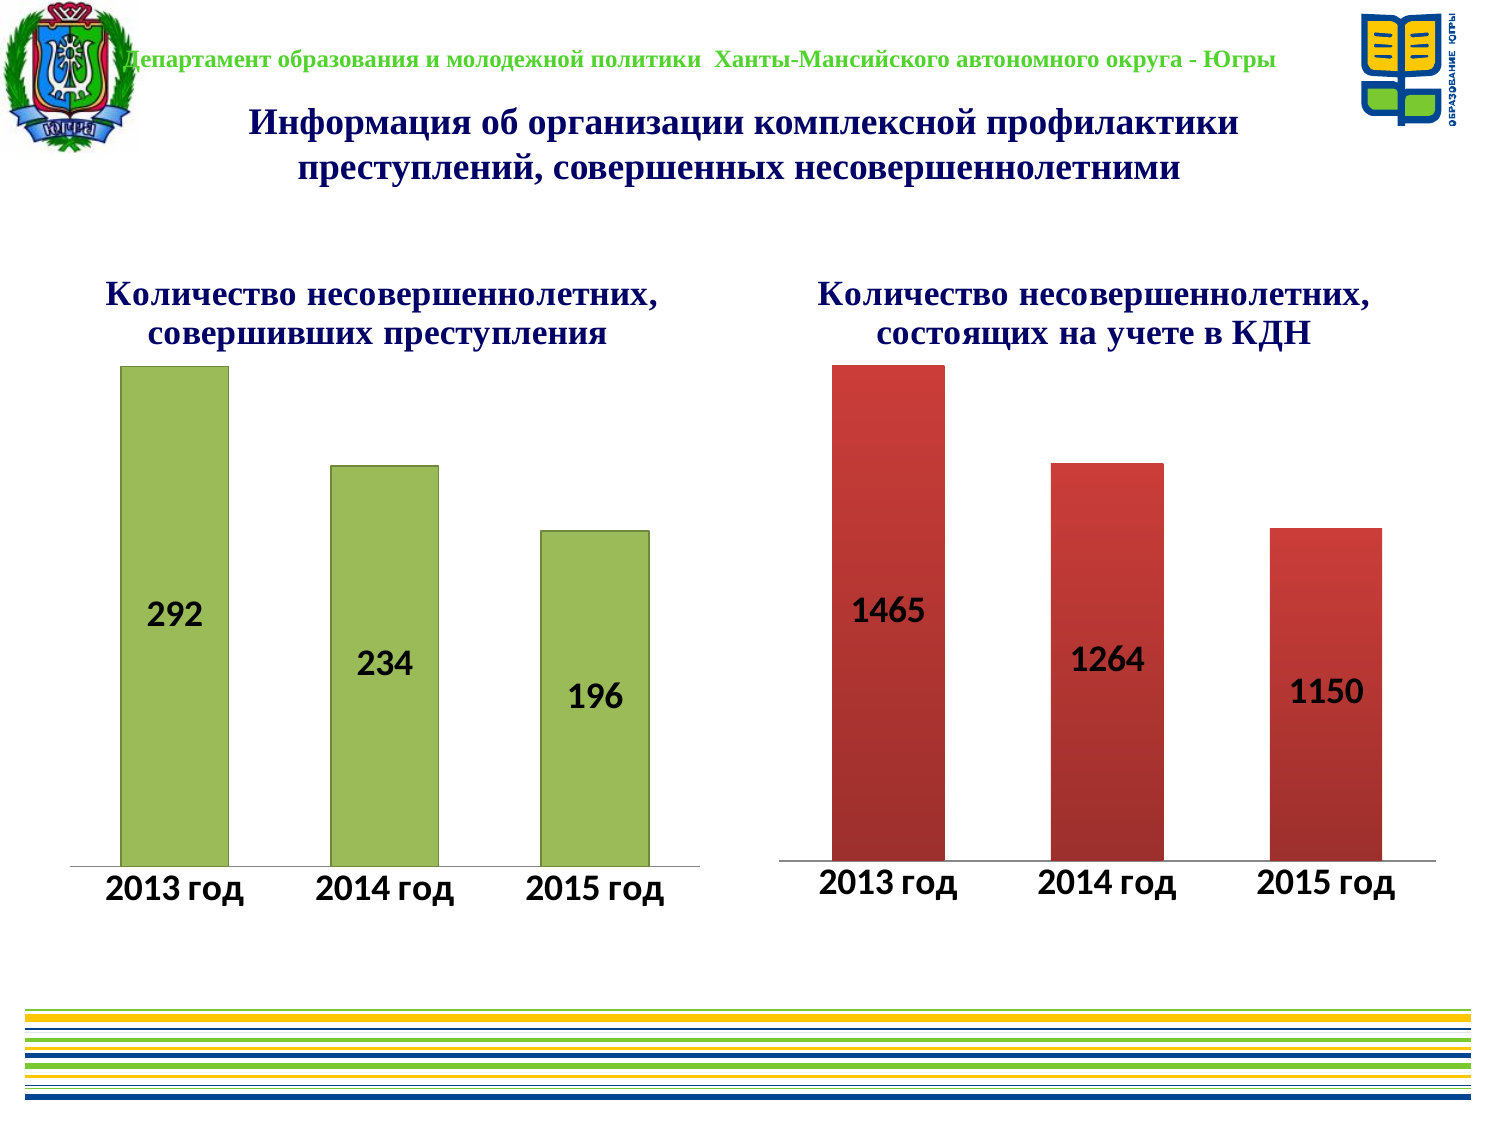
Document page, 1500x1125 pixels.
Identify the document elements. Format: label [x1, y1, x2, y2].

text_box [0, 0, 1500, 1103]
chart [749, 266, 1439, 946]
chart [40, 266, 724, 953]
